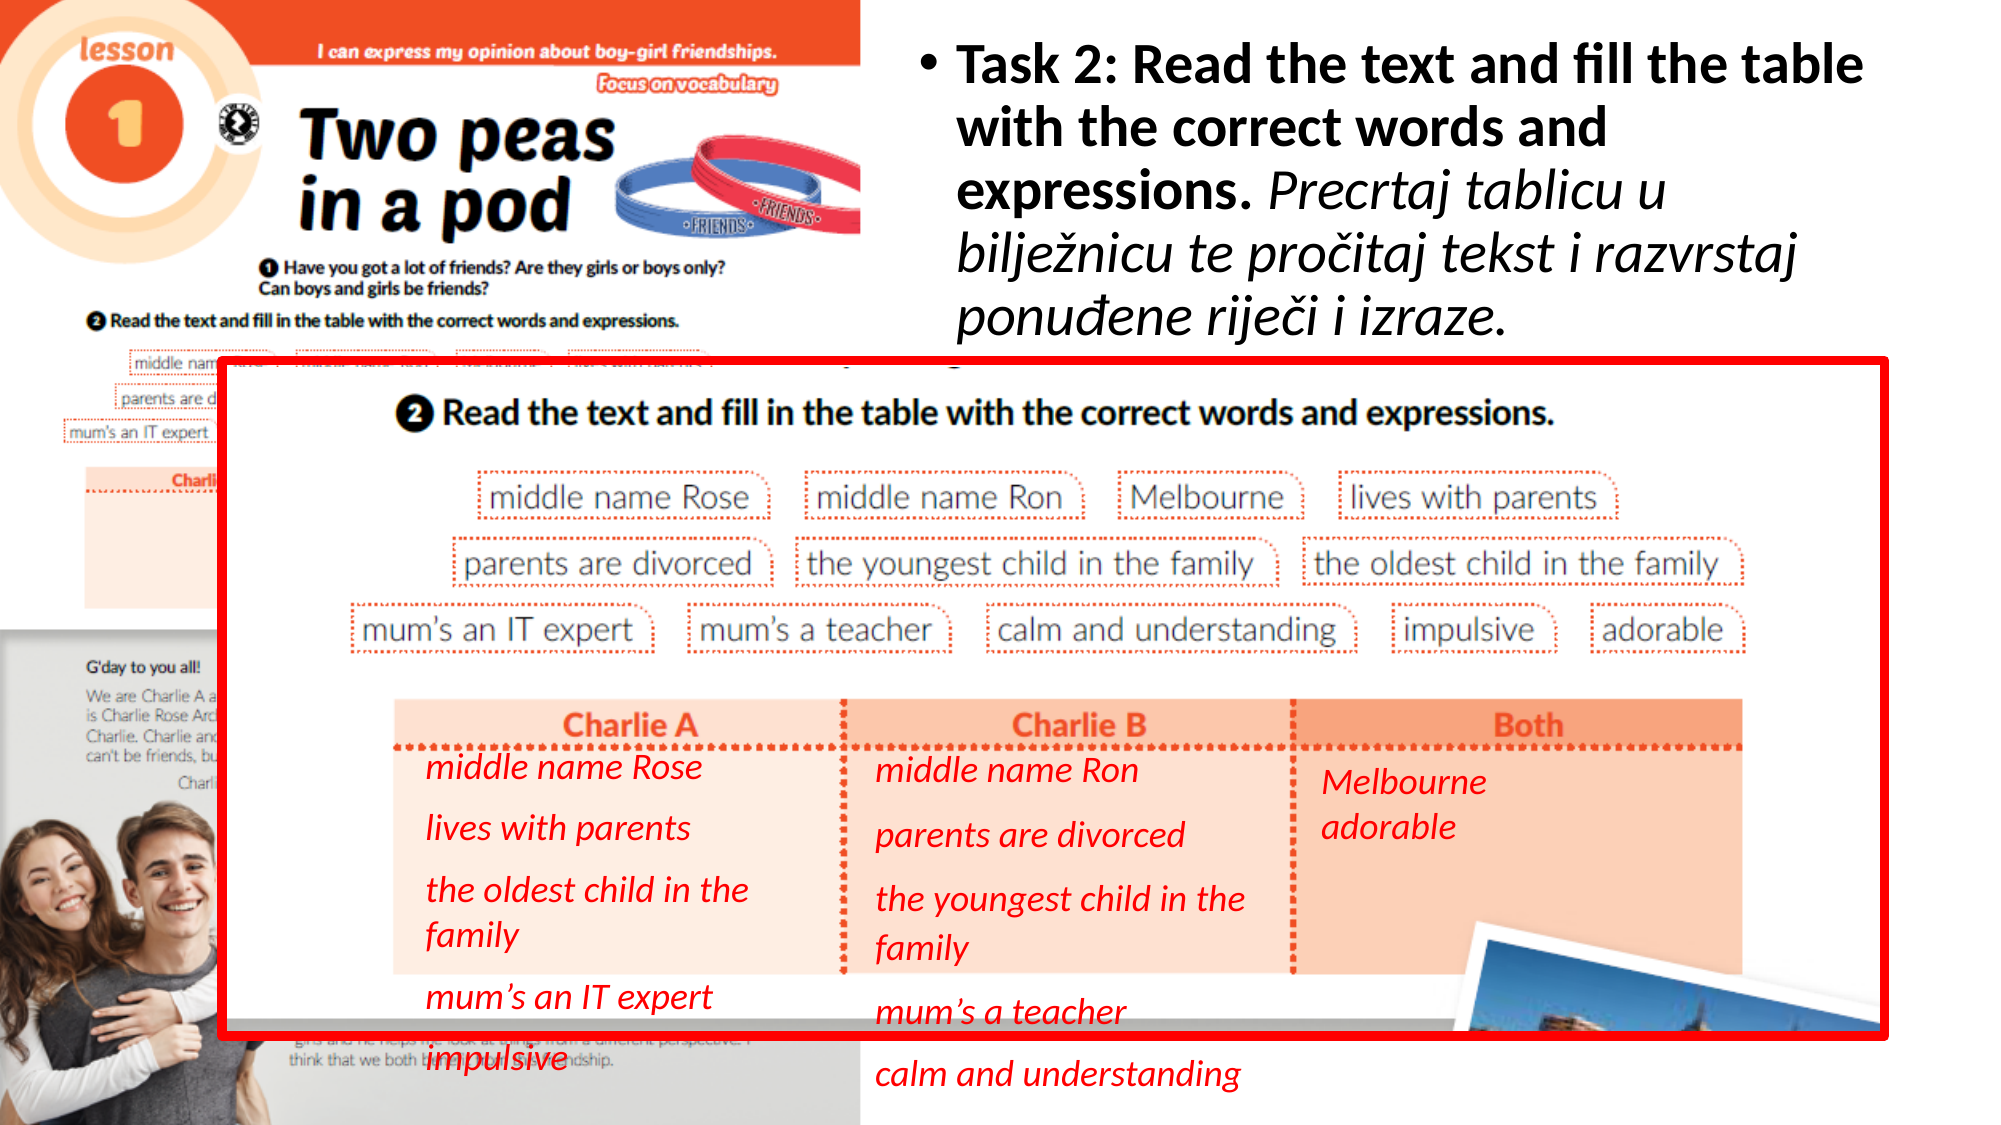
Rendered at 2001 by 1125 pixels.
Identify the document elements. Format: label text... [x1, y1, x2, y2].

list Task 2: Read the text and fill the table with the correct words and expressions. Precrtaj tablicu u bilježnicu te pročitaj tekst i razvrstaj ponuđene riječi i izraze. [903, 25, 1881, 356]
text_box middle name Ron parents are divorced the youngest child in the family mum’s a teacher calm and understanding [861, 1032, 1272, 1102]
picture [0, 0, 1880, 1125]
